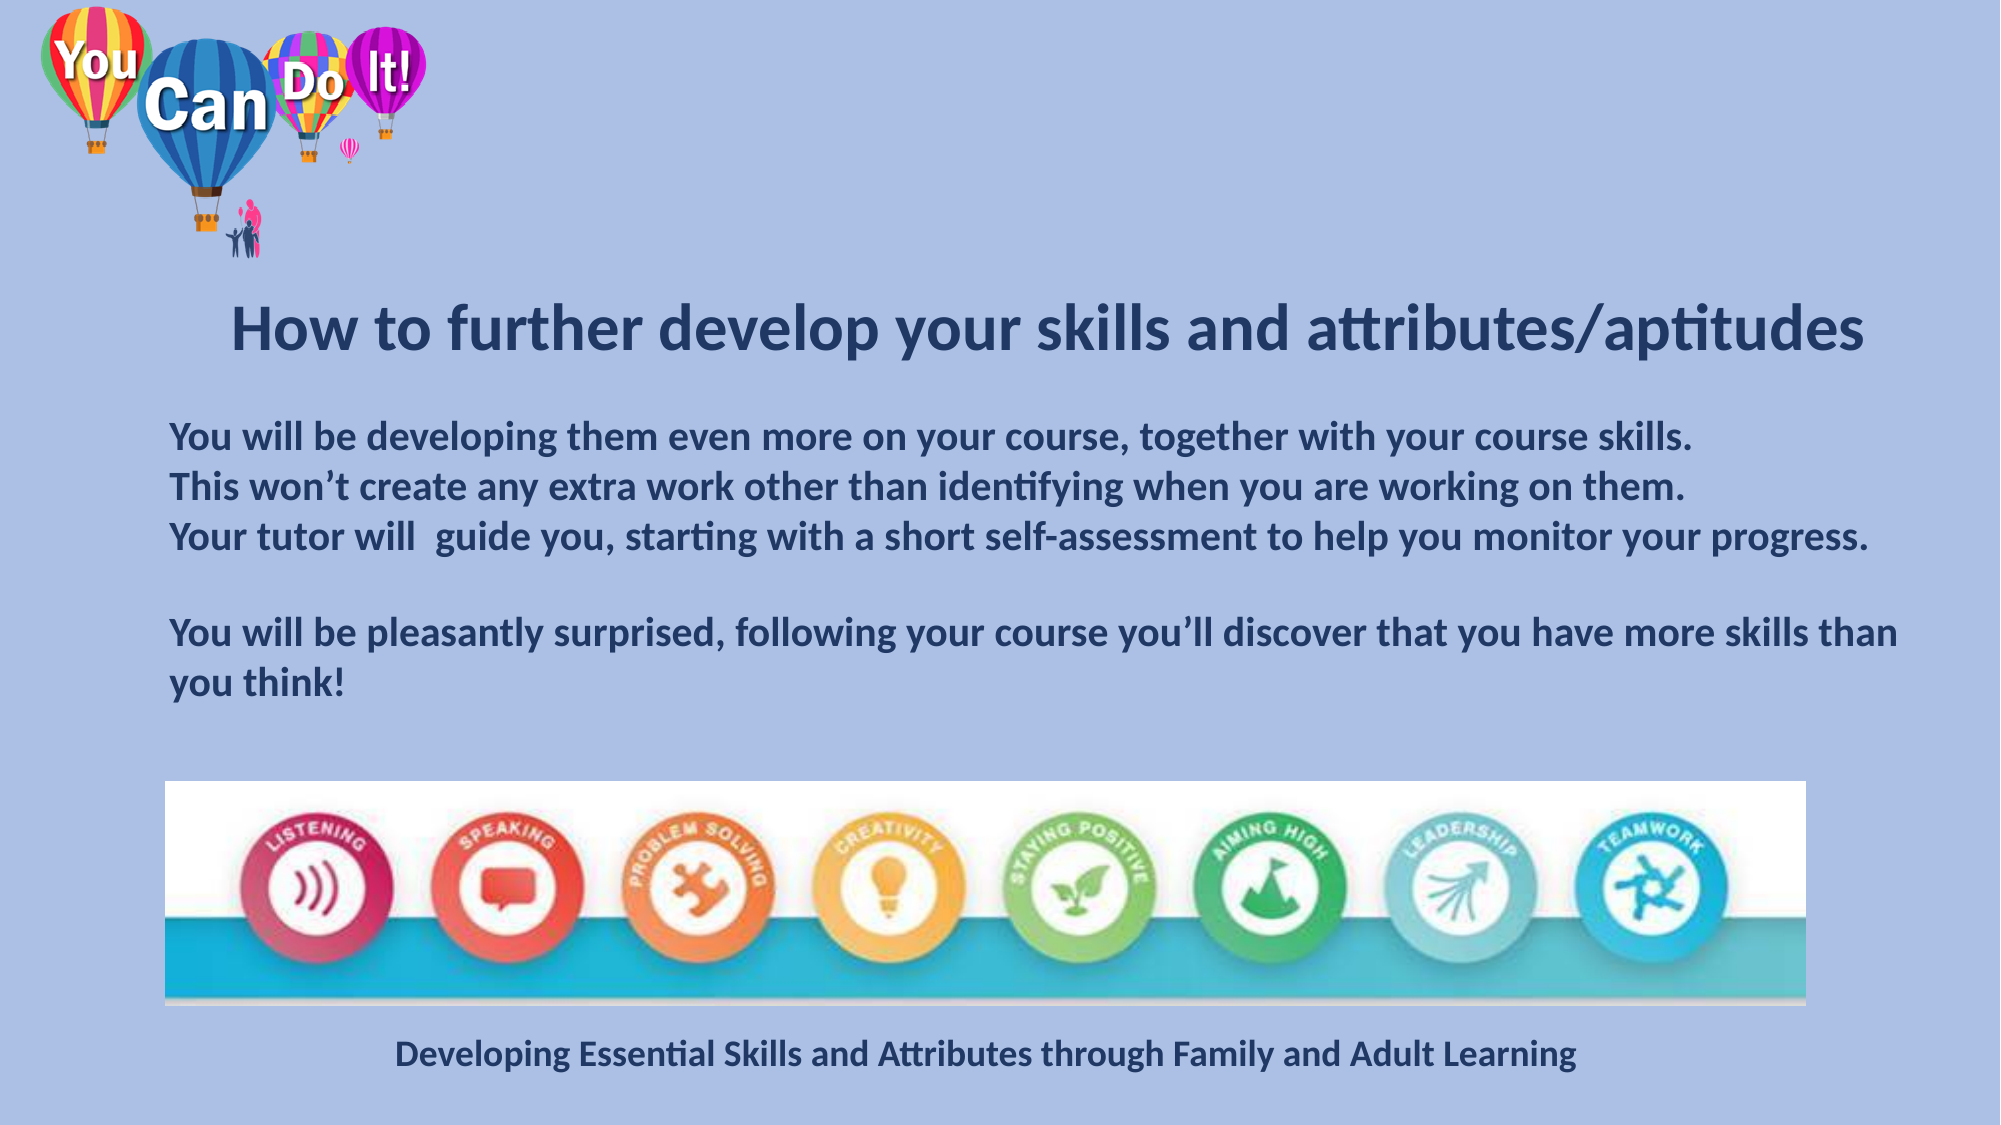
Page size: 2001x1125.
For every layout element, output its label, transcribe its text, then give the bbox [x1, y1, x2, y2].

text_box Developing Essential Skills and Attributes through Family and Adult Learning [165, 1021, 1808, 1082]
text_box How to further develop your skills and attributes/aptitudes You will be developing them even more on your course, together with your course skills. This won’t create any extra work other than identifying when you are working on them. Your tutor will guide you, starting with a short self-assessment to help you monitor your progress. You will be pleasantly surprised, following your course you’ll discover that you have more skills than you think! [154, 276, 1945, 712]
picture [23, 1, 442, 292]
picture [165, 781, 1806, 1006]
